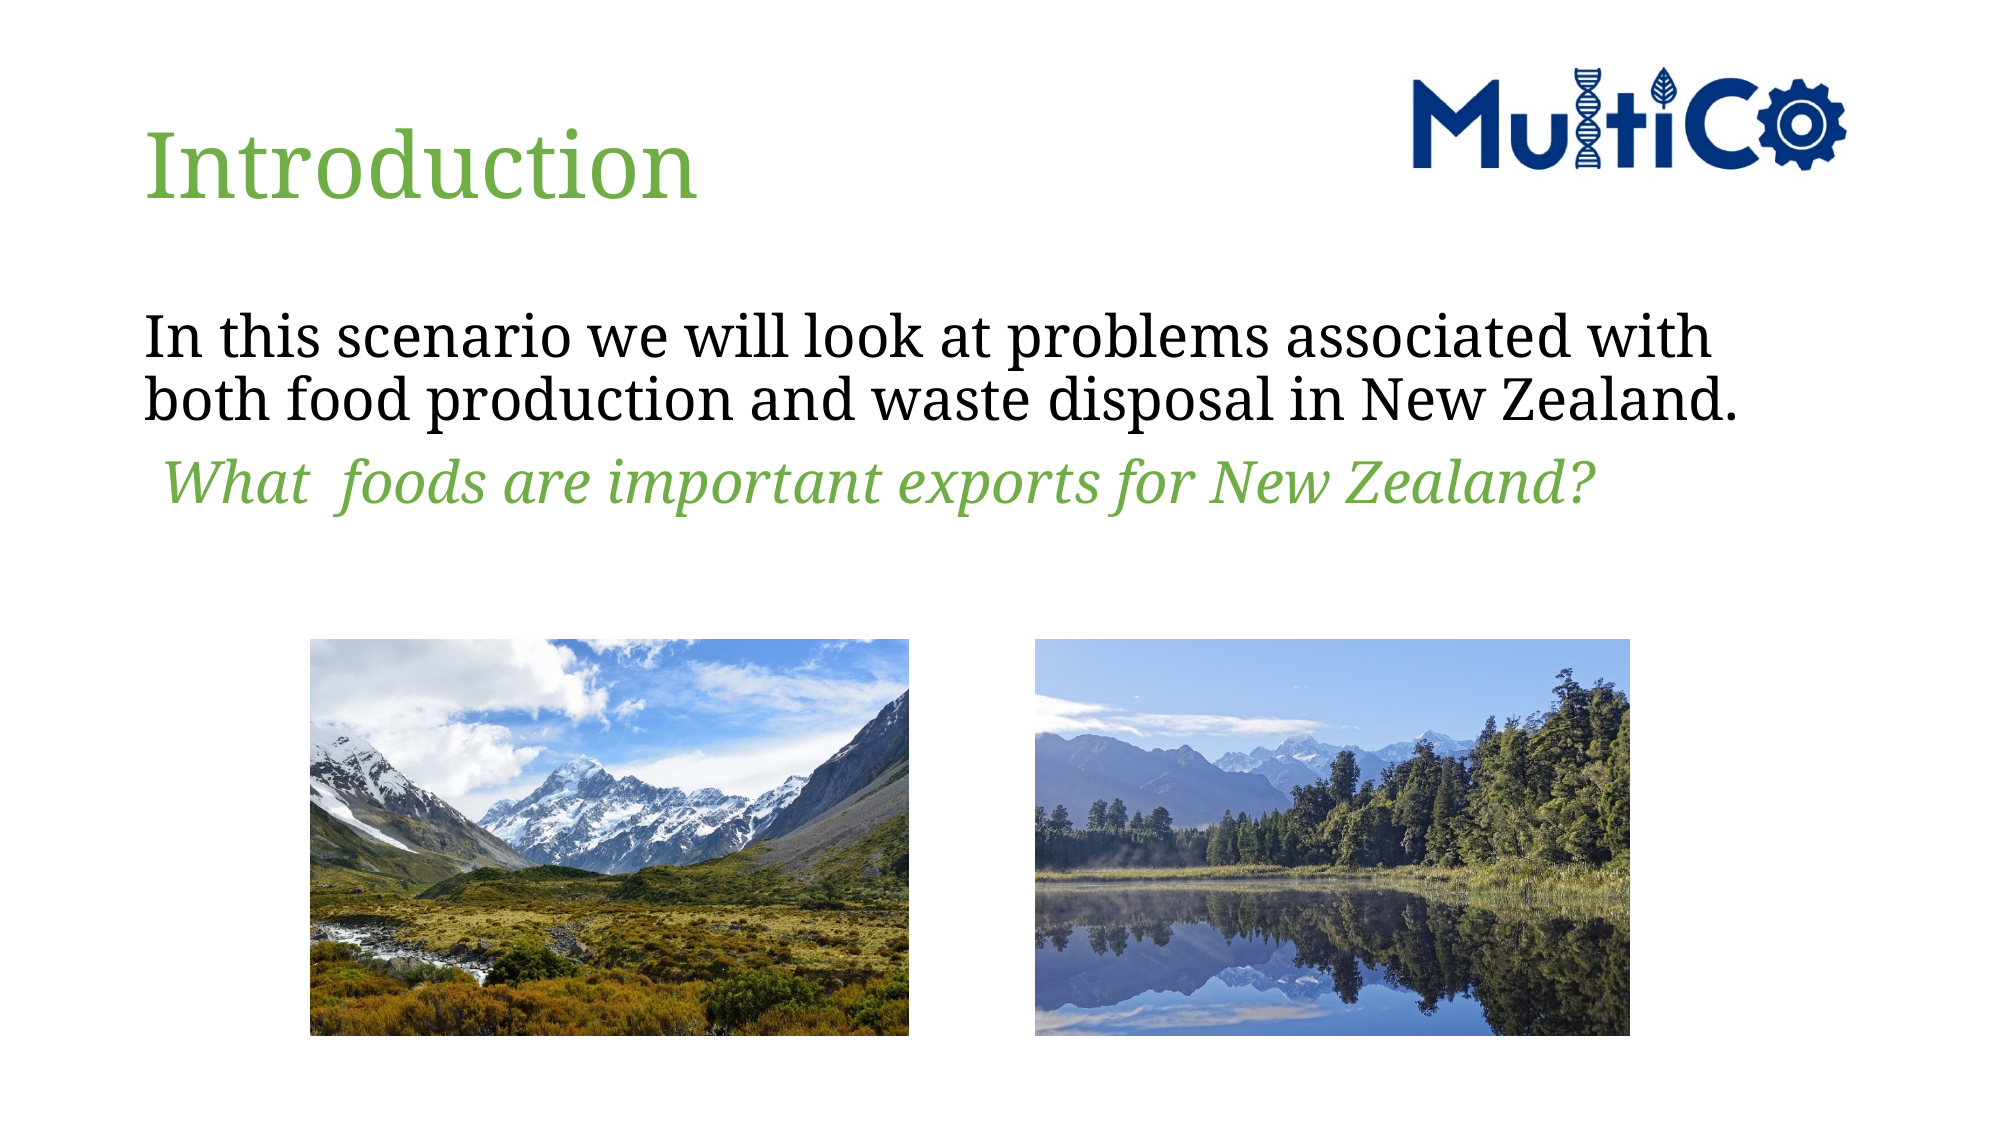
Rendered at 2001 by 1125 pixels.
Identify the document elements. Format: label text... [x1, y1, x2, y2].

picture [1035, 639, 1630, 1036]
list In this scenario we will look at problems associated with both food production and waste disposal in New Zealand. What foods are important exports for New Zealand? [136, 298, 1863, 1014]
title Introduction [136, 59, 1863, 278]
picture [310, 639, 909, 1036]
picture [1396, 45, 1863, 192]
